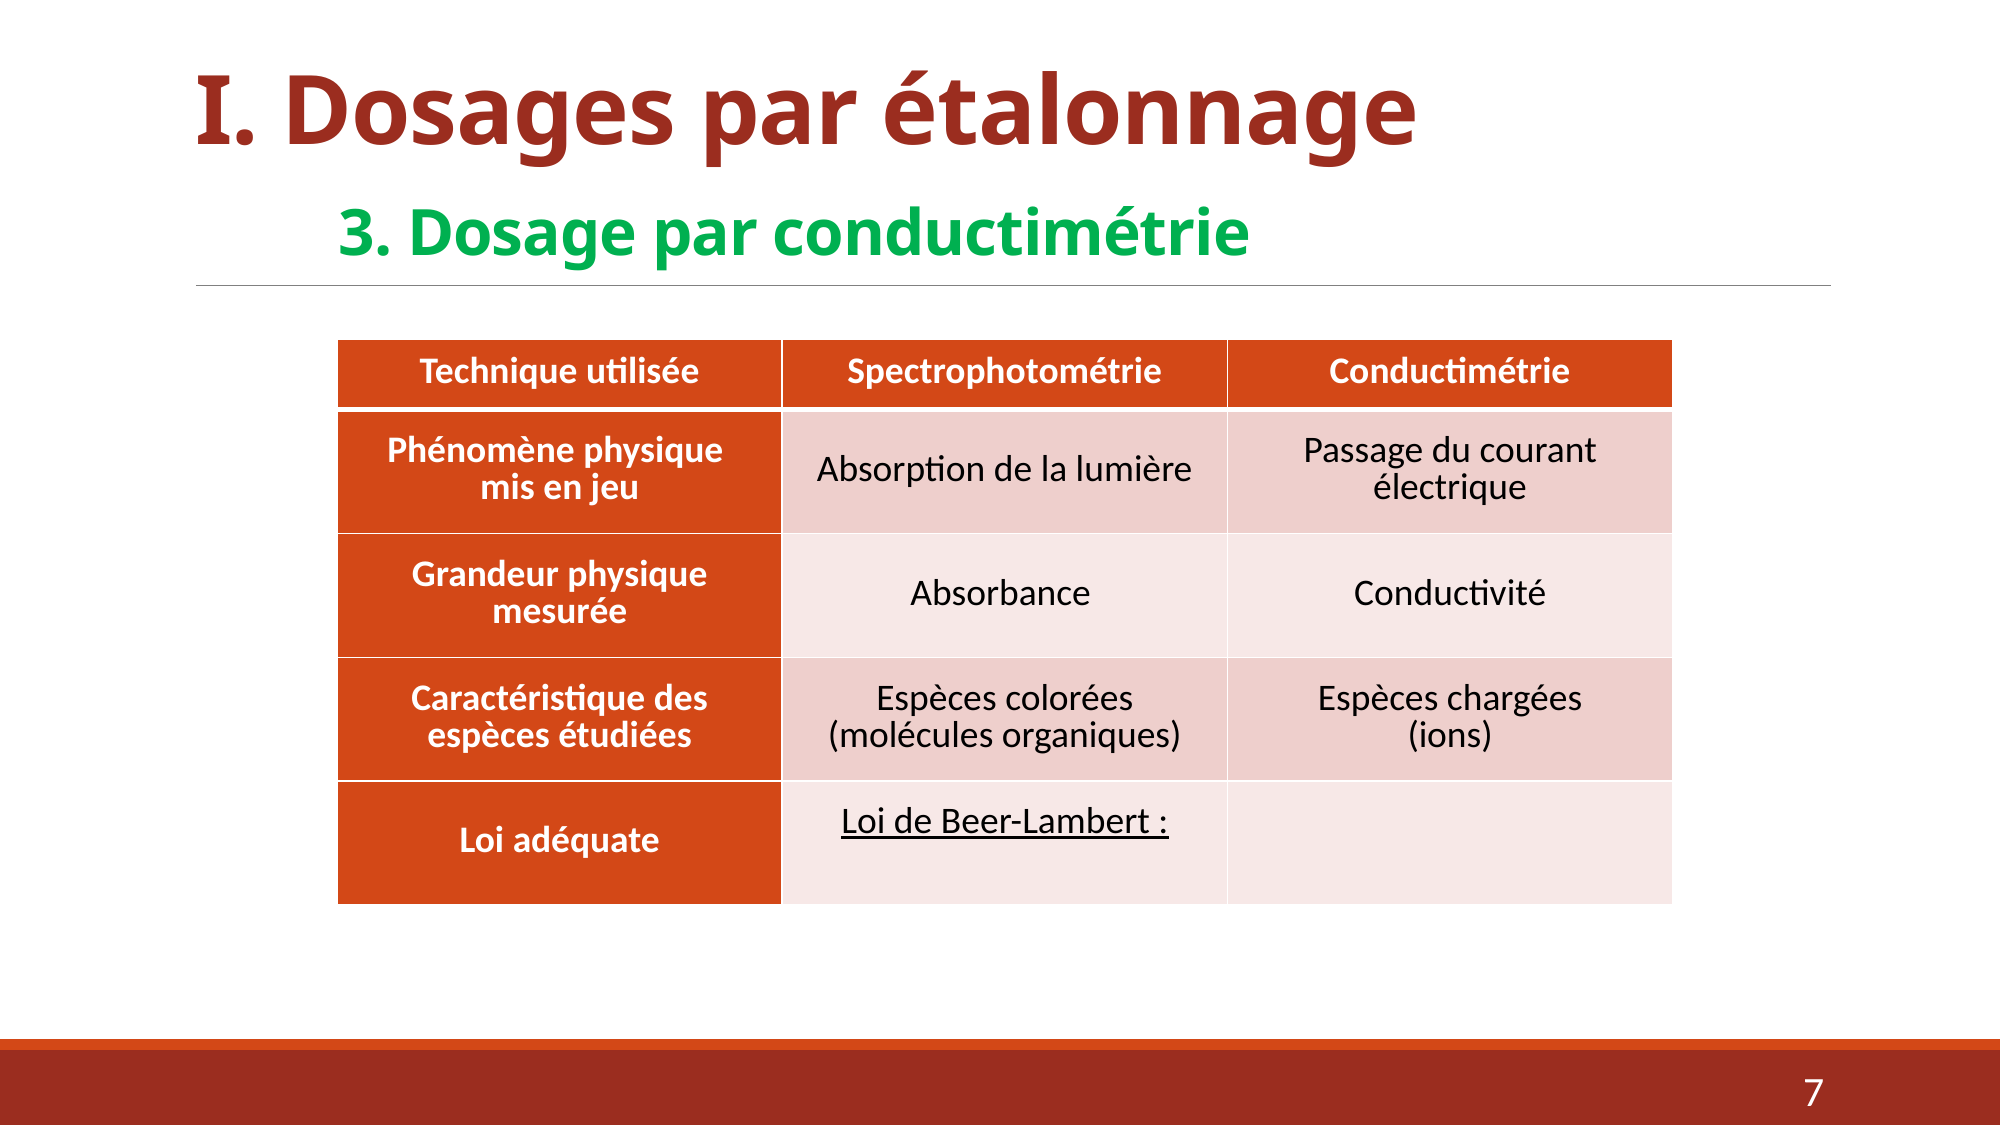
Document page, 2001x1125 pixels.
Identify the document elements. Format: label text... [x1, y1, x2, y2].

slide_number 7 [1624, 1059, 1840, 1120]
title I. Dosages par étalonnage 3. Dosage par conductimétrie [180, 47, 1830, 285]
